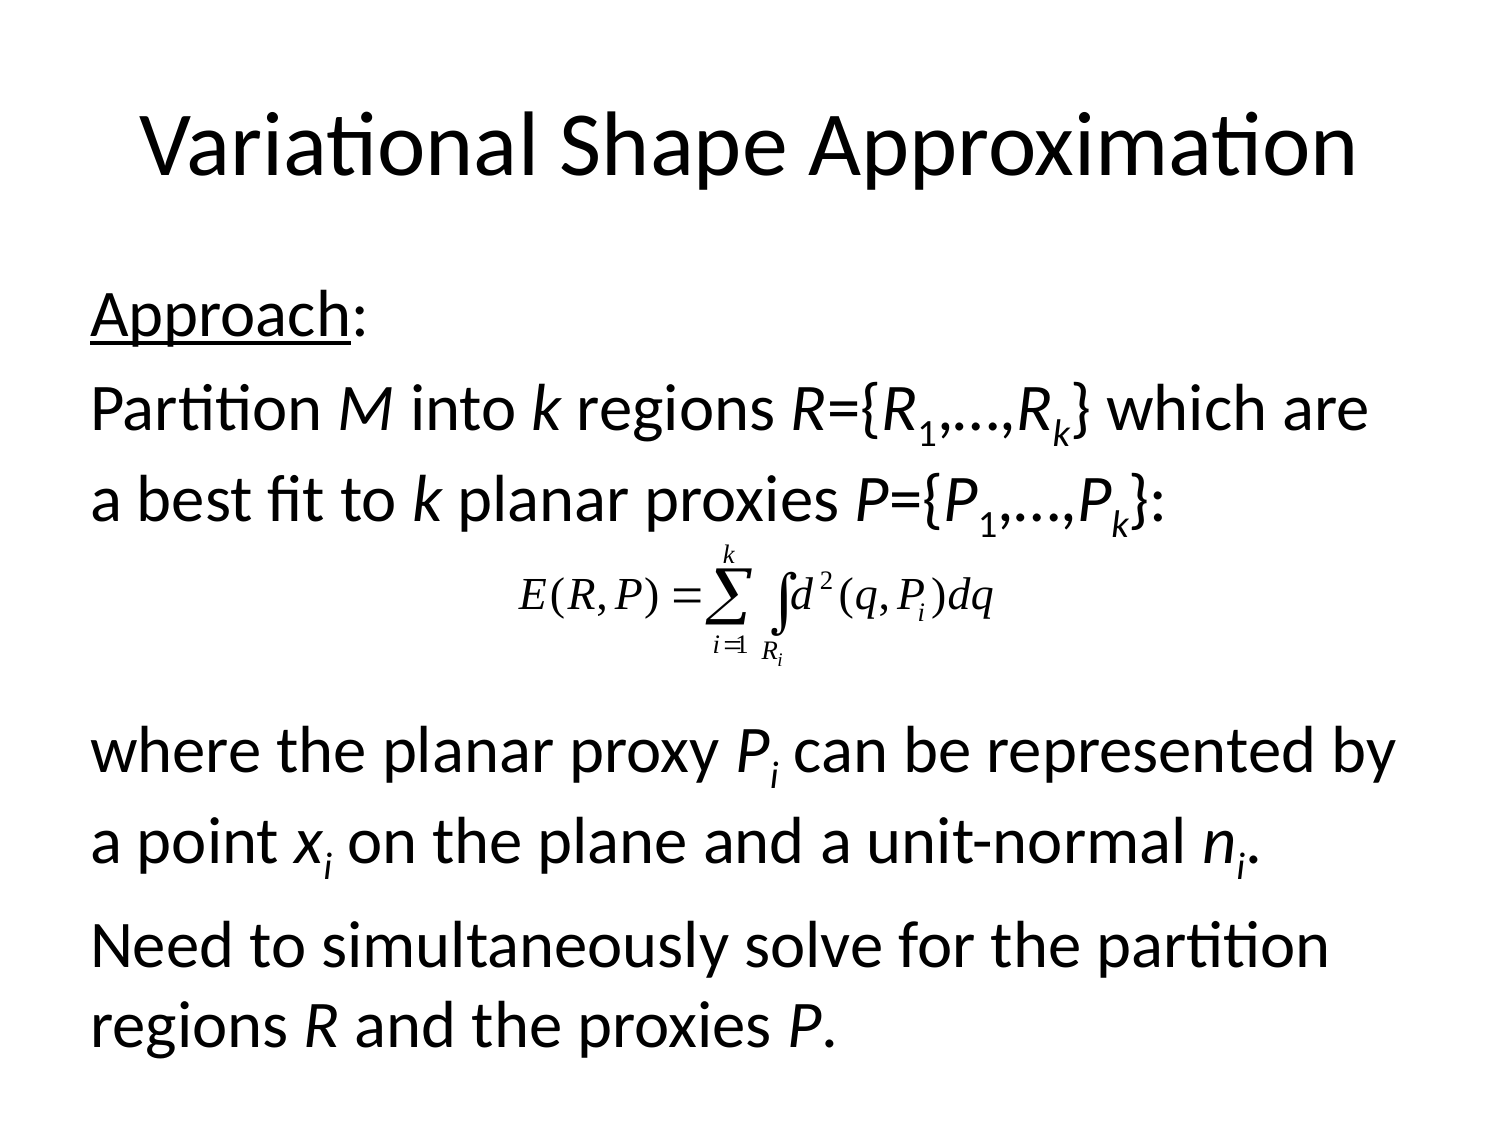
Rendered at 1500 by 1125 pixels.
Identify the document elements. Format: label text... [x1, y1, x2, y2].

list Approach: Partition M into k regions R={R1,…,Rk} which are a best fit to k planar proxies P={P1,…,Pk}: where the planar proxy Pi can be represented by a point xi on the plane and a unit-normal ni. Need to simultaneously solve for the partition regions R and the proxies P. [75, 262, 1425, 1125]
title Variational Shape Approximation [75, 45, 1425, 233]
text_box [510, 533, 1004, 676]
